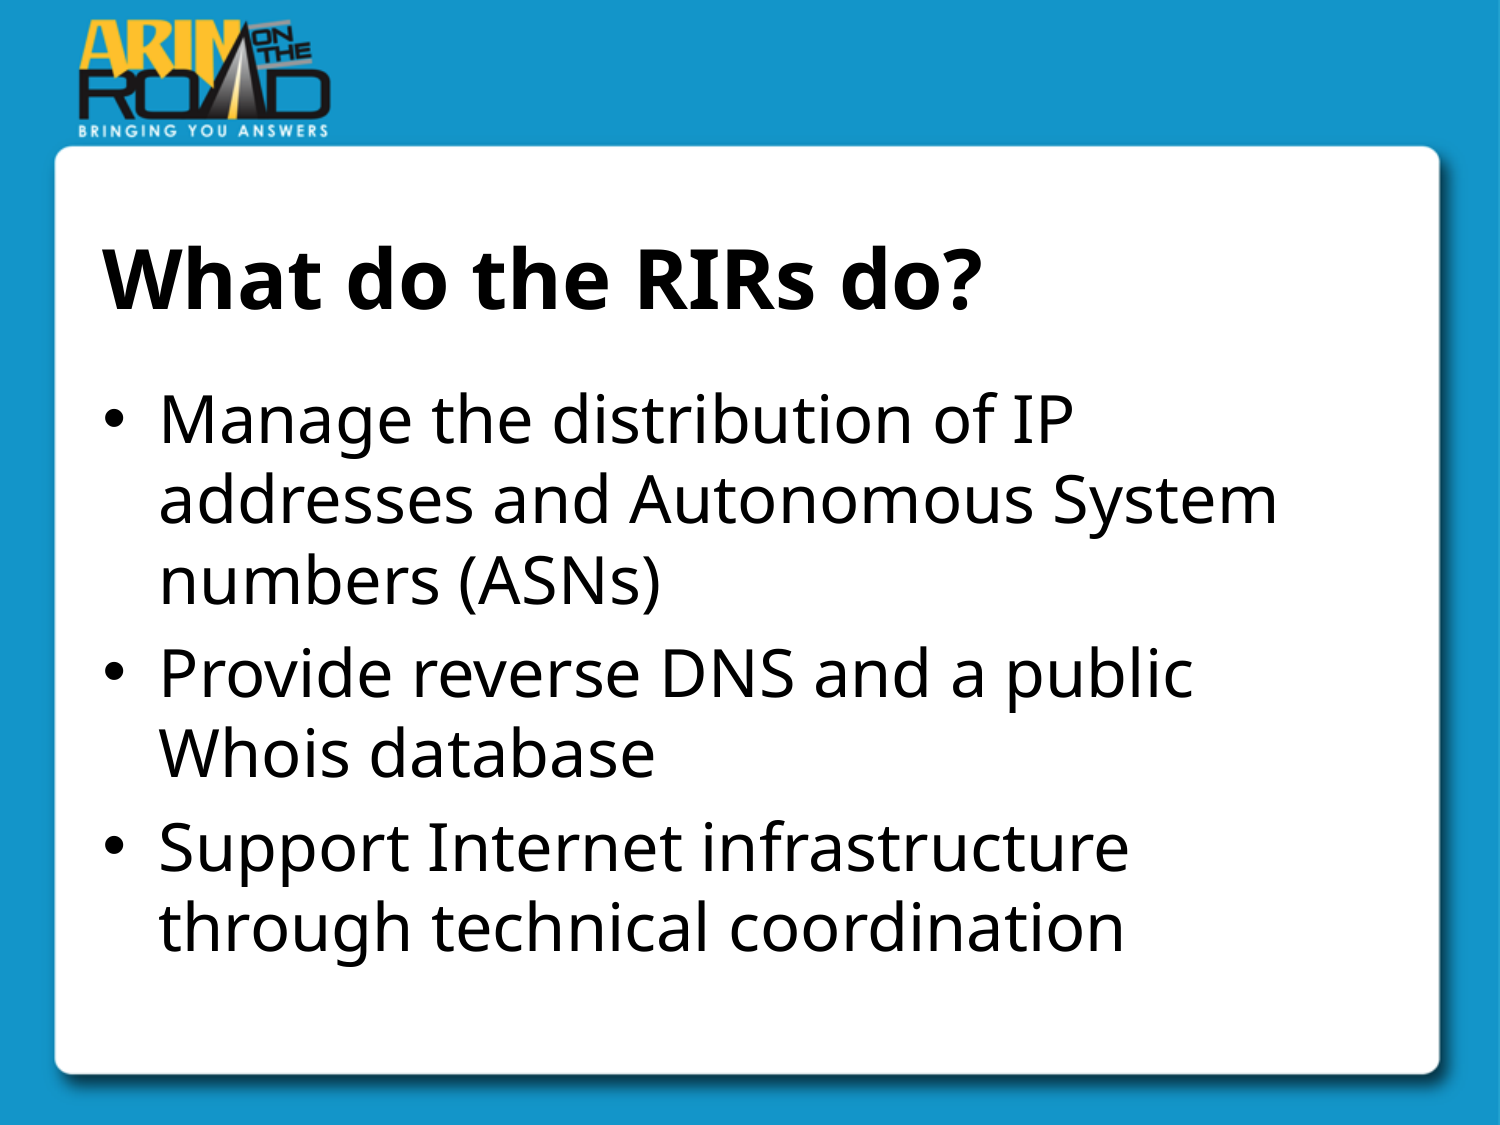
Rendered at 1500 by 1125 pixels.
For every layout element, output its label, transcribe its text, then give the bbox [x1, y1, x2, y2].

list Manage the distribution of IP addresses and Autonomous System numbers (ASNs) Provide reverse DNS and a public Whois database Support Internet infrastructure through technical coordination [87, 369, 1400, 1095]
title What do the RIRs do? [87, 182, 1438, 370]
picture [0, 0, 1500, 1125]
